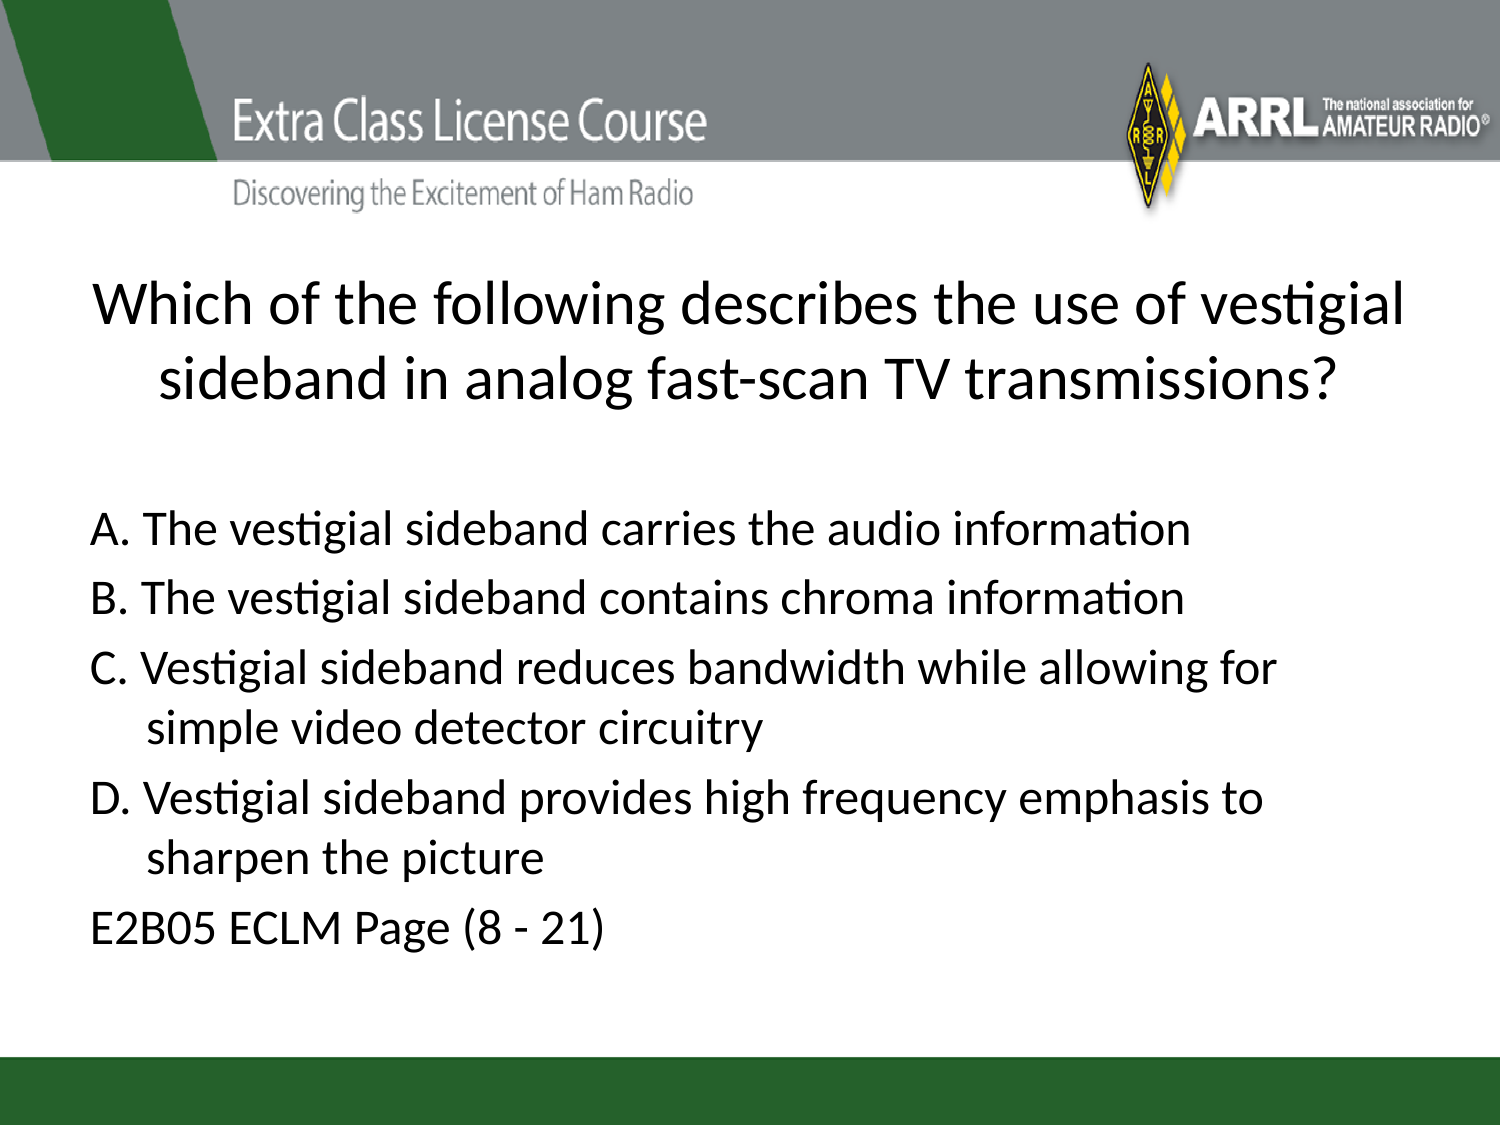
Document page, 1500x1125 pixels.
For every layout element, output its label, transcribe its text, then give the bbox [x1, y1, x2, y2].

list A. The vestigial sideband carries the audio information B. The vestigial sideband contains chroma information C. Vestigial sideband reduces bandwidth while allowing for simple video detector circuitry D. Vestigial sideband provides high frequency emphasis to sharpen the picture E2B05 ECLM Page (8 - 21) [75, 487, 1425, 1005]
picture [0, 0, 1500, 1125]
title Which of the following describes the use of vestigial sideband in analog fast-scan TV transmissions? [75, 254, 1425, 435]
